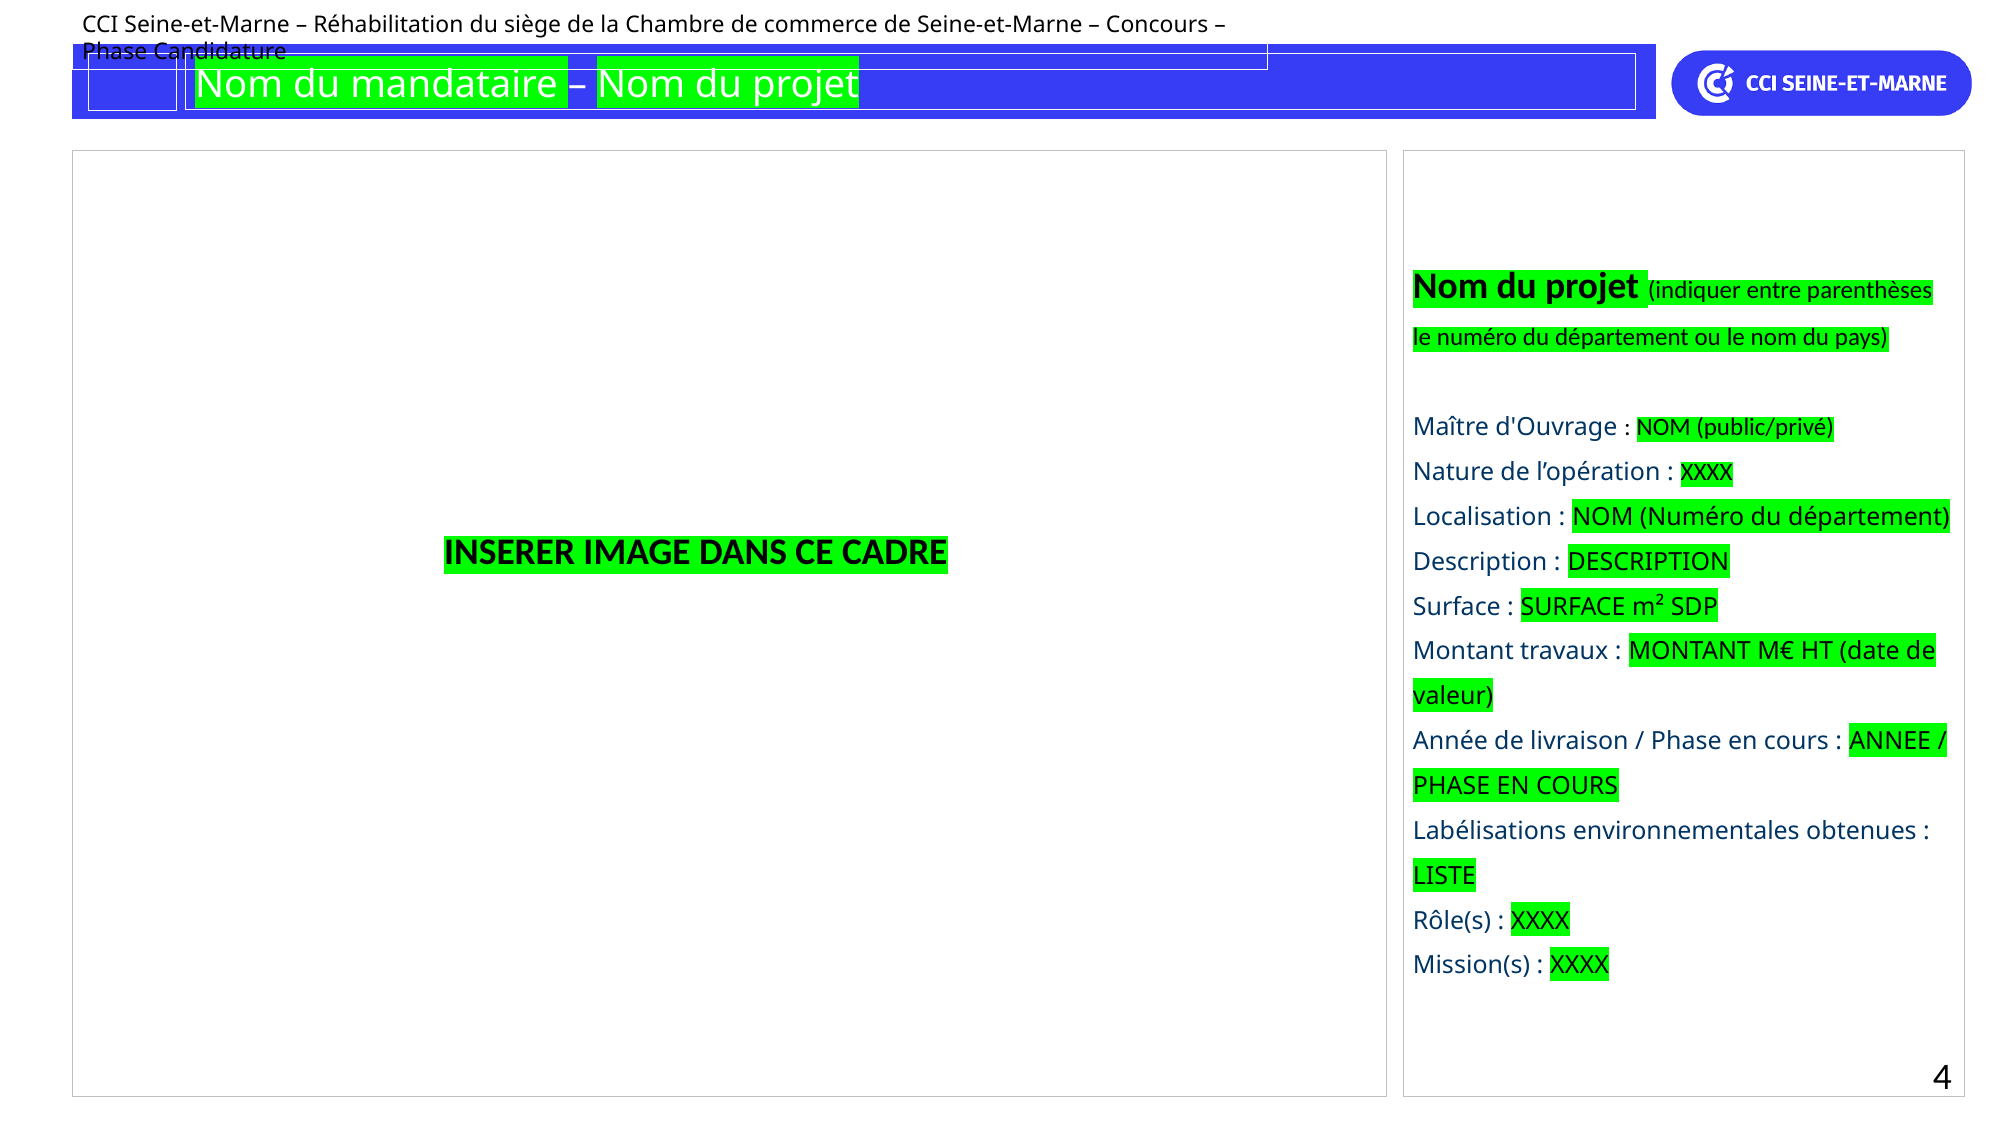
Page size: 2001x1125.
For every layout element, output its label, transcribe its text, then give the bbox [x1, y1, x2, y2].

text_box INSERER IMAGE DANS CE CADRE [429, 519, 1403, 580]
text_box Nom du projet (indiquer entre parenthèses le numéro du département ou le nom du pays) Maître d'Ouvrage : NOM (public/privé) Nature de l’opération : XXXX Localisation : NOM (Numéro du département) Description : DESCRIPTION Surface : SURFACE m² SDP Montant travaux : MONTANT M€ HT (date de valeur) Année de livraison / Phase en cours : ANNEE / PHASE EN COURS Labélisations environnementales obtenues : LISTE Rôle(s) : XXXX Mission(s) : XXXX [1403, 150, 1964, 1097]
picture [1671, 50, 1972, 116]
text_box [72, 150, 1387, 1097]
text_box [71, 43, 1657, 120]
text_box 4 [1918, 1097, 1964, 1105]
text_box CCI Seine-et-Marne – Réhabilitation du siège de la Chambre de commerce de Seine-et-Marne – Concours – Phase Candidature [72, 4, 1268, 70]
text_box Nom du mandataire – Nom du projet [185, 53, 1636, 110]
text_box [88, 70, 177, 111]
